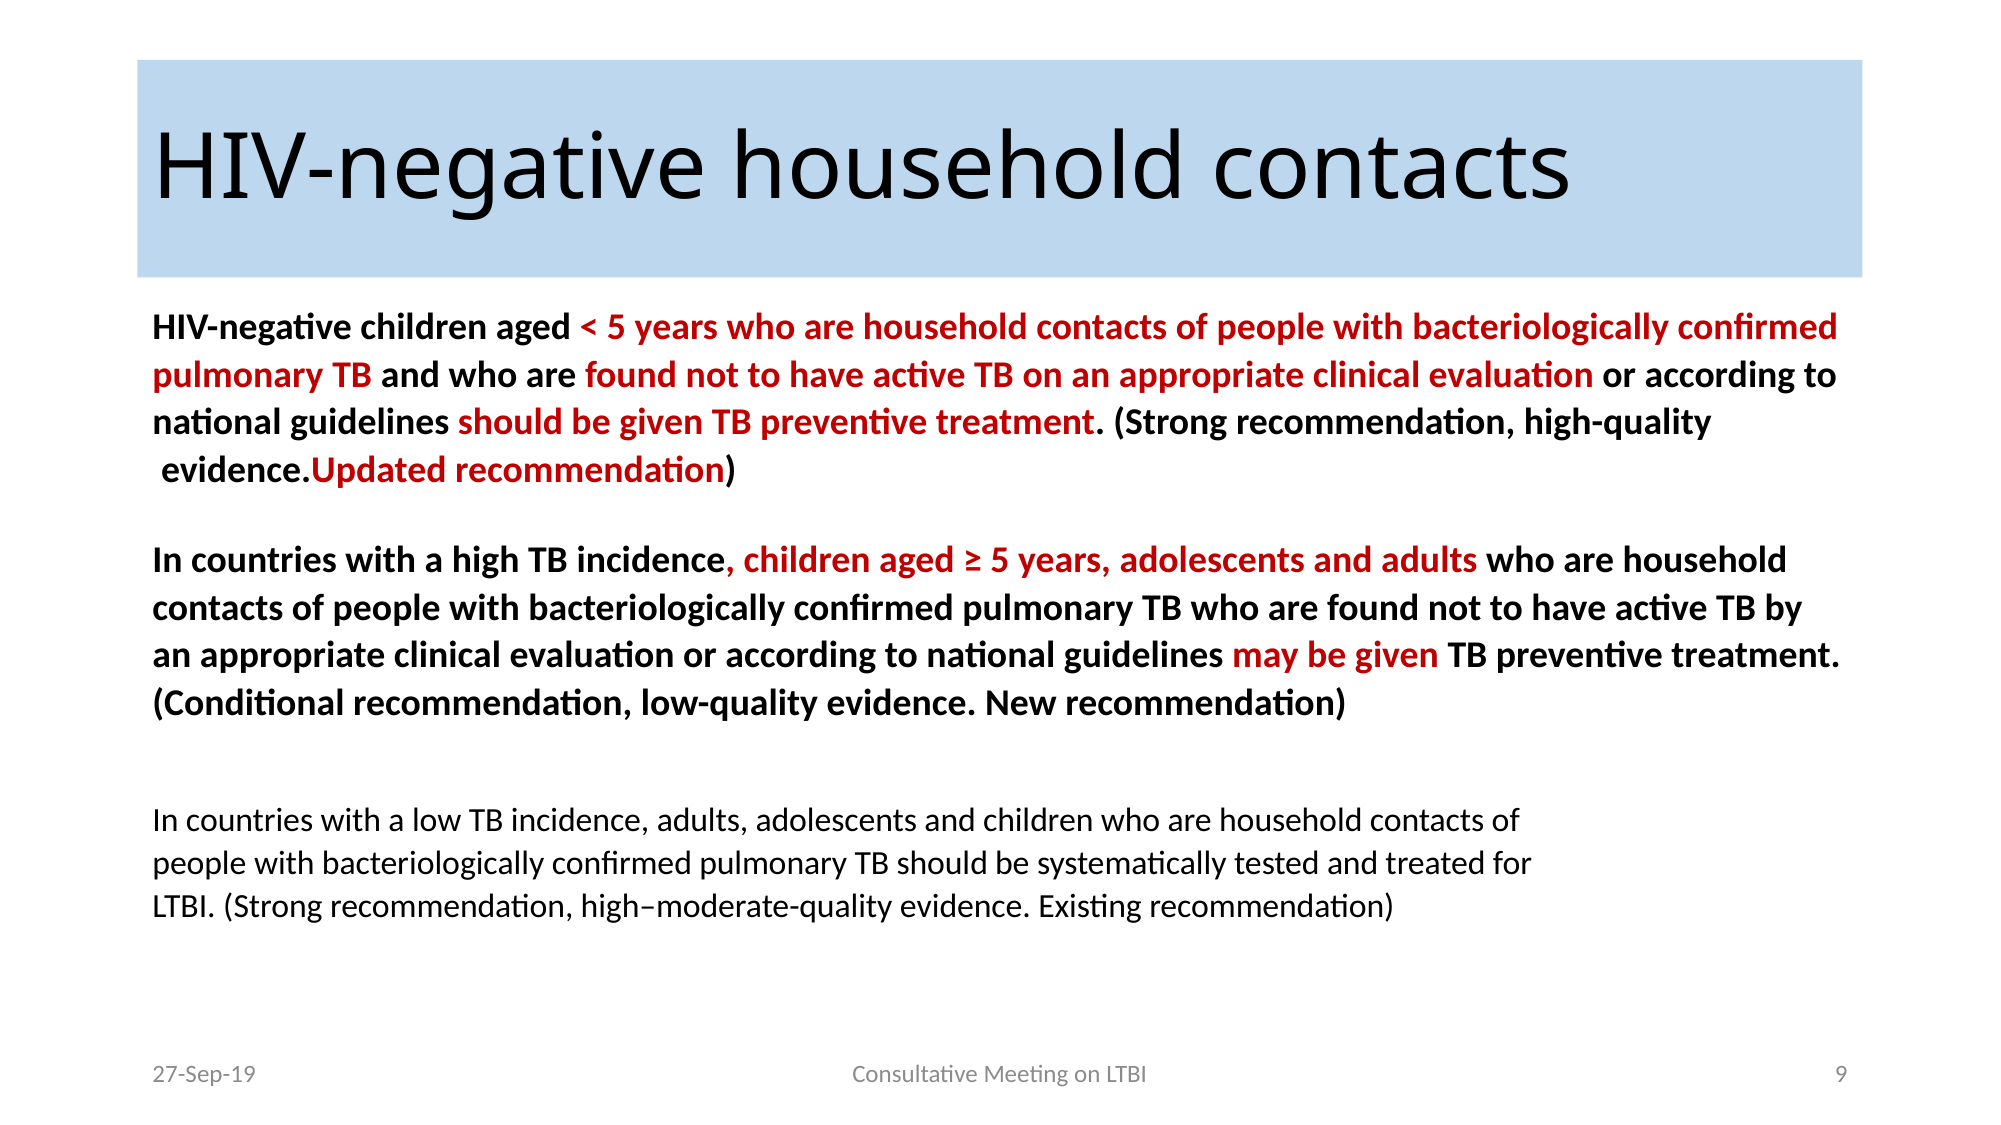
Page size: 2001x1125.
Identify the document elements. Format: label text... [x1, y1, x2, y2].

slide_number 27-Sep-19 [137, 1042, 588, 1103]
title HIV-negative household contacts [137, 59, 1863, 278]
slide_number 9 [1412, 1042, 1863, 1103]
list HIV-negative children aged < 5 years who are household contacts of people with bacteriologically confirmed pulmonary TB and who are found not to have active TB on an appropriate clinical evaluation or according to national guidelines should be given TB preventive treatment. (Strong recommendation, high-quality evidence.Updated recommendation) In countries with a high TB incidence, children aged ≥ 5 years, adolescents and adults who are household contacts of people with bacteriologically confirmed pulmonary TB who are found not to have active TB by an appropriate clinical evaluation or according to national guidelines may be given TB preventive treatment. (Conditional recommendation, low-quality evidence. New recommendation) In countries with a low TB incidence, adults, adolescents and children who are household contacts of people with bacteriologically confirmed pulmonary TB should be systematically tested and treated for LTBI. (Strong recommendation, high–moderate-quality evidence. Existing recommendation) [137, 299, 1863, 1014]
footer Consultative Meeting on LTBI [662, 1042, 1338, 1103]
